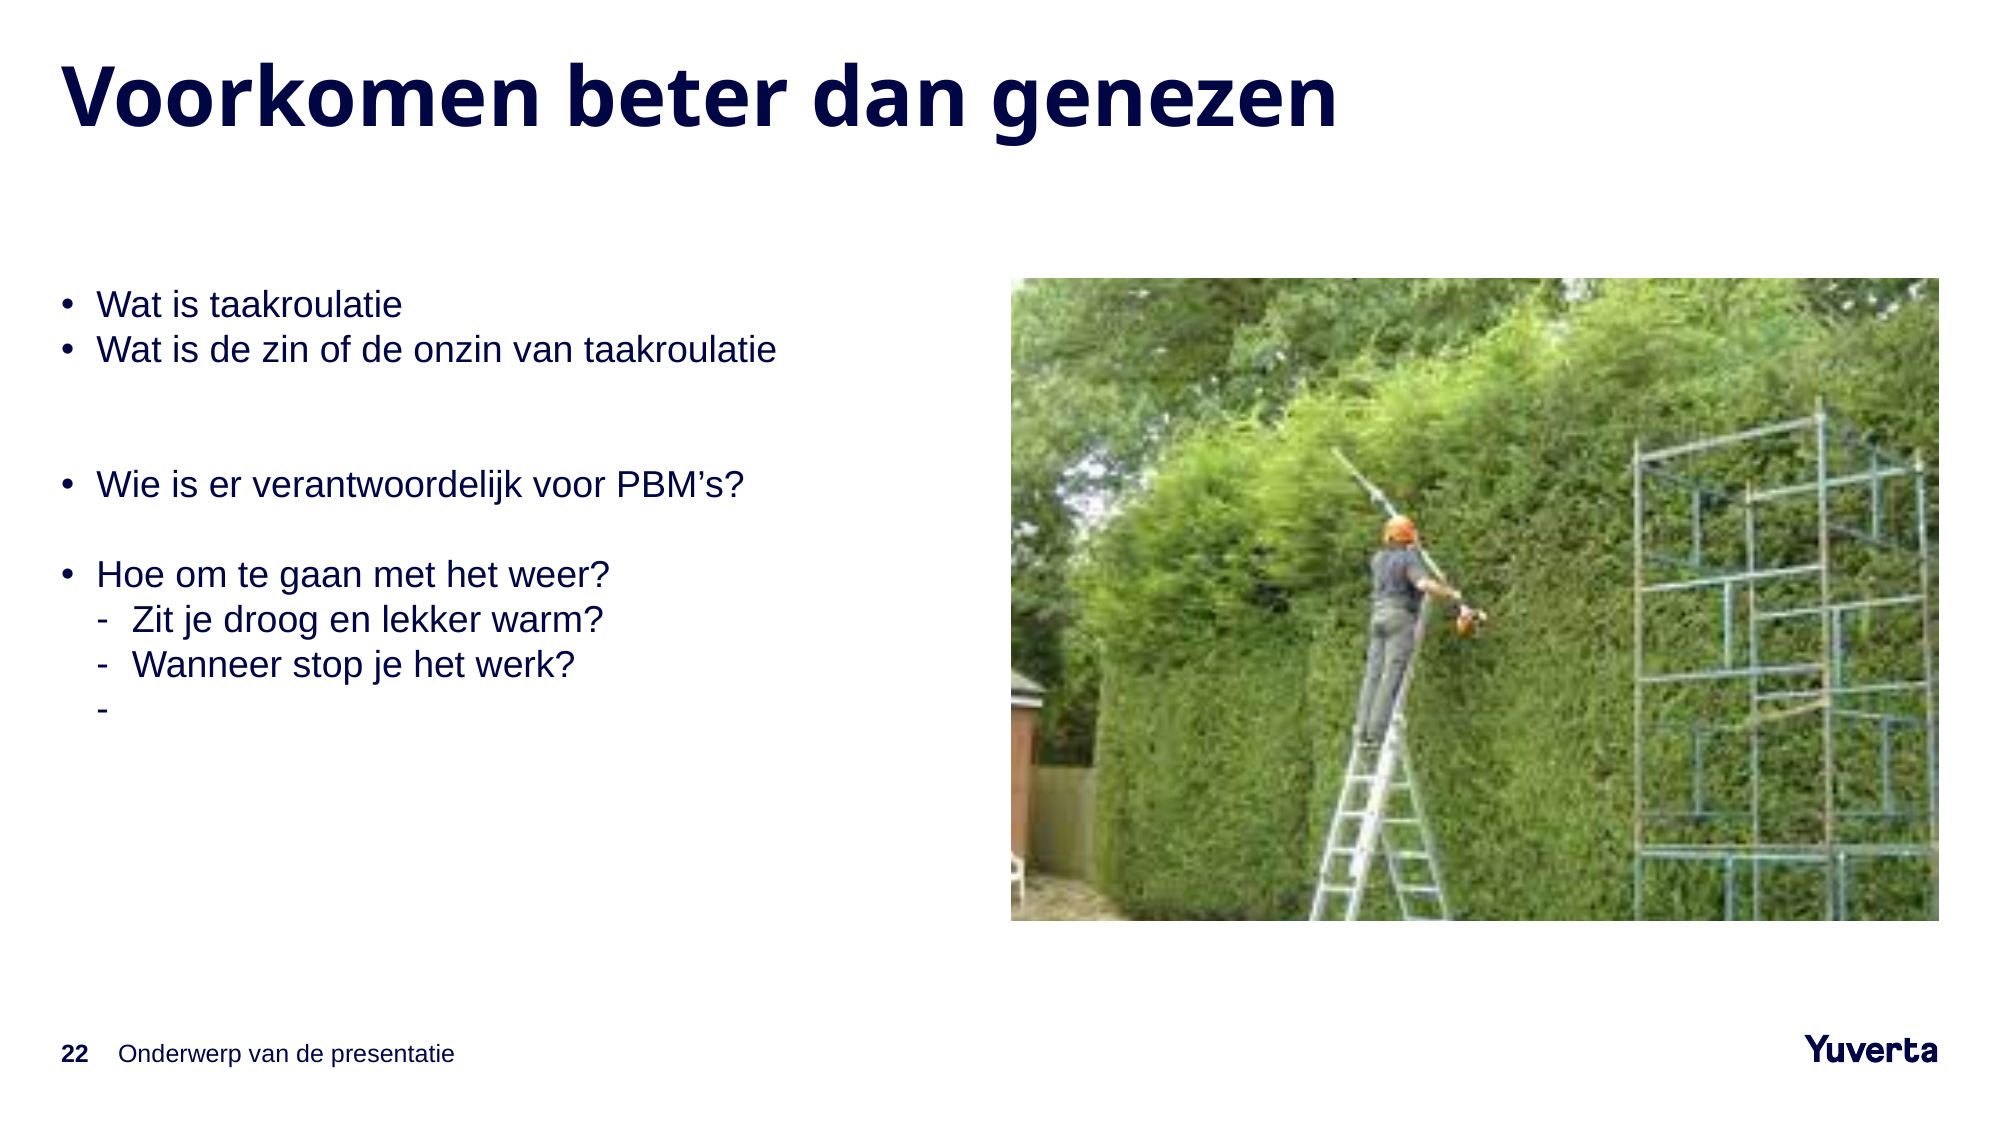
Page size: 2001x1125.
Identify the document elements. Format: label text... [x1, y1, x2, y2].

slide_number 22 [60, 1037, 113, 1073]
title Voorkomen beter dan genezen [60, 48, 1938, 239]
picture [1011, 278, 1939, 921]
footer Onderwerp van de presentatie [118, 1037, 987, 1073]
list Wat is taakroulatie Wat is de zin of de onzin van taakroulatie Wie is er verantwoordelijk voor PBM’s? Hoe om te gaan met het weer? Zit je droog en lekker warm? Wanneer stop je het werk? [60, 280, 987, 1006]
